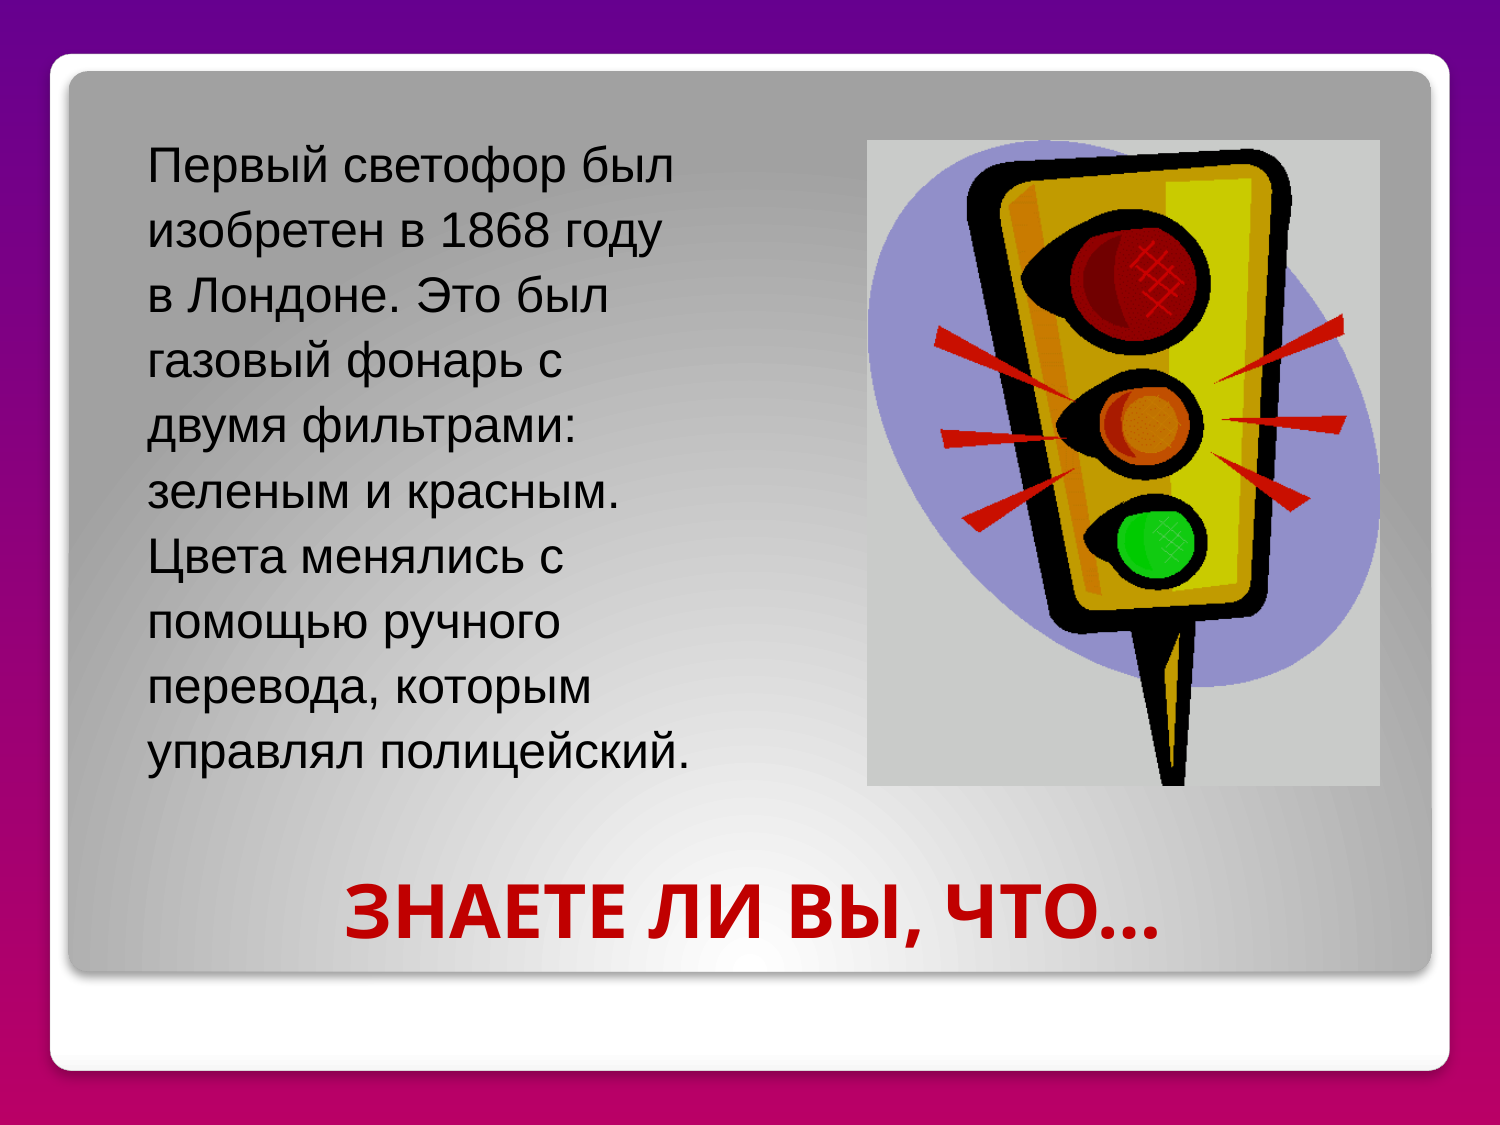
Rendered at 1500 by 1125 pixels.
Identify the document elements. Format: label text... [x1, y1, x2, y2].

picture [866, 140, 1380, 786]
title ЗНАЕТЕ ЛИ ВЫ, ЧТО… [112, 832, 1395, 961]
list Первый светофор был изобретен в 1868 году в Лондоне. Это был газовый фонарь с двумя фильтрами: зеленым и красным. Цвета менялись с помощью ручного перевода, которым управлял полицейский. [116, 116, 798, 844]
